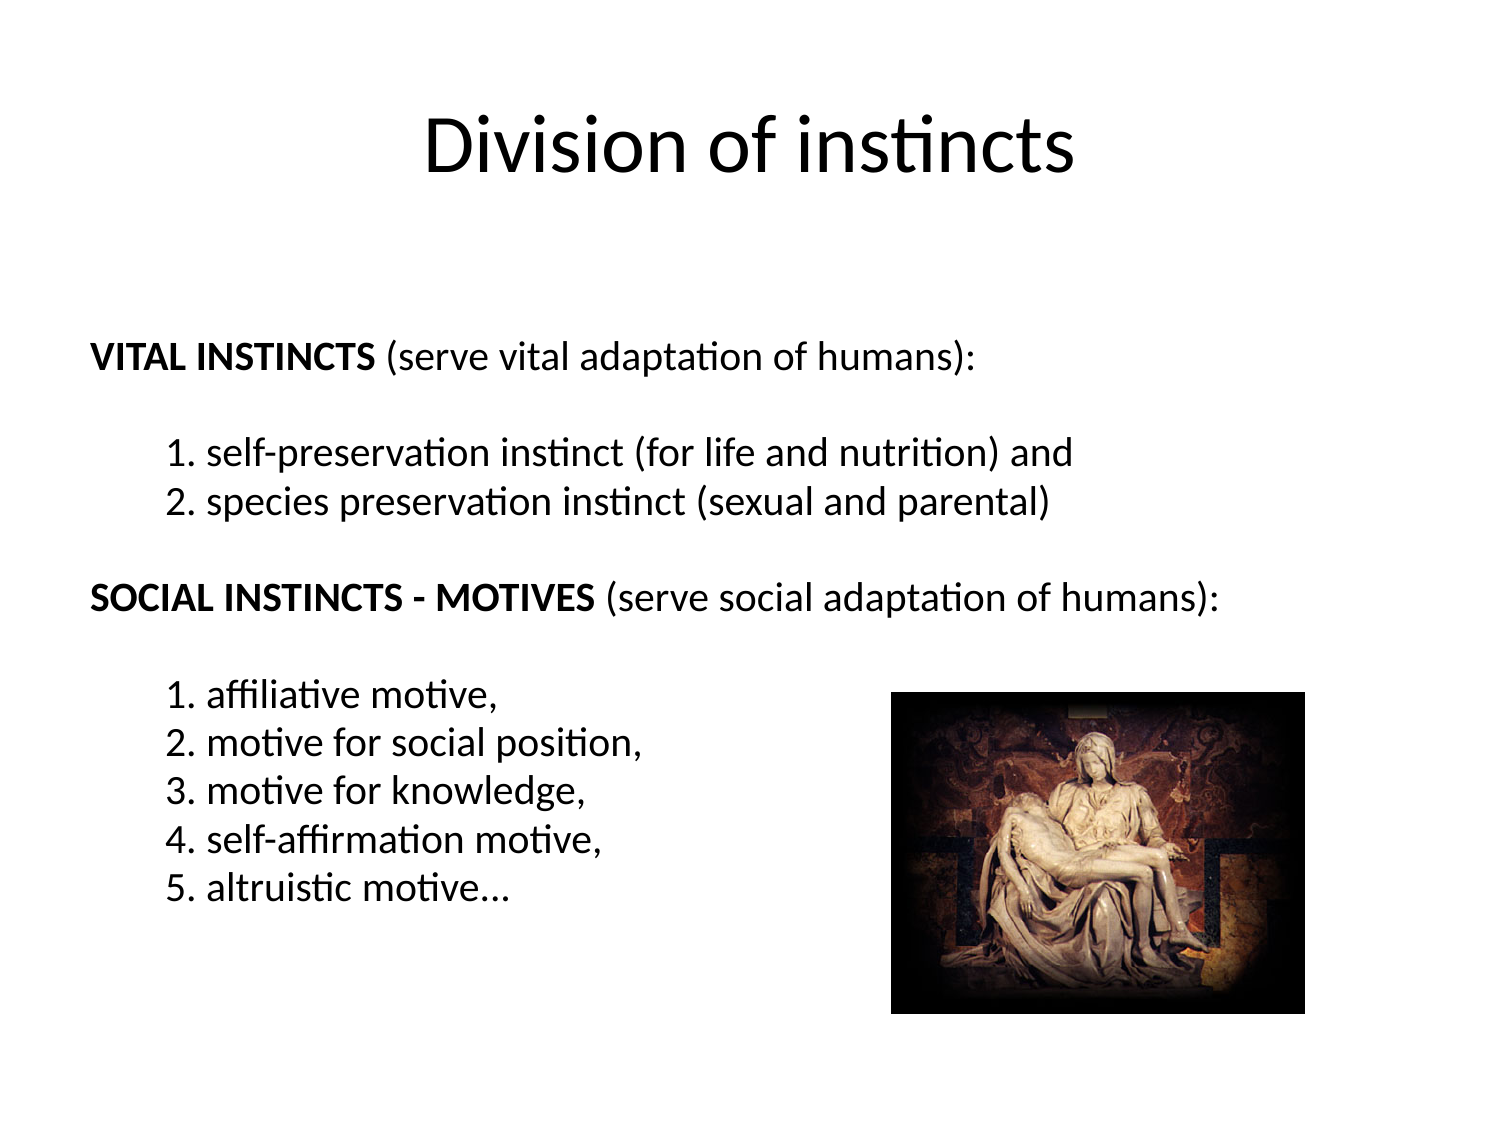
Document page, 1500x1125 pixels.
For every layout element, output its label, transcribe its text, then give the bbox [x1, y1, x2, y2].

title Division of instincts [75, 45, 1425, 233]
picture [891, 692, 1306, 1014]
list VITAL INSTINCTS (serve vital adaptation of humans): 1. self-preservation instinct (for life and nutrition) and 2. species preservation instinct (sexual and parental) SOCIAL INSTINCTS - MOTIVES (serve social adaptation of humans): 1. affiliative motive, 2. motive for social position, 3. motive for knowledge, 4. self-affirmation motive, 5. altruistic motive... [75, 262, 1425, 1005]
